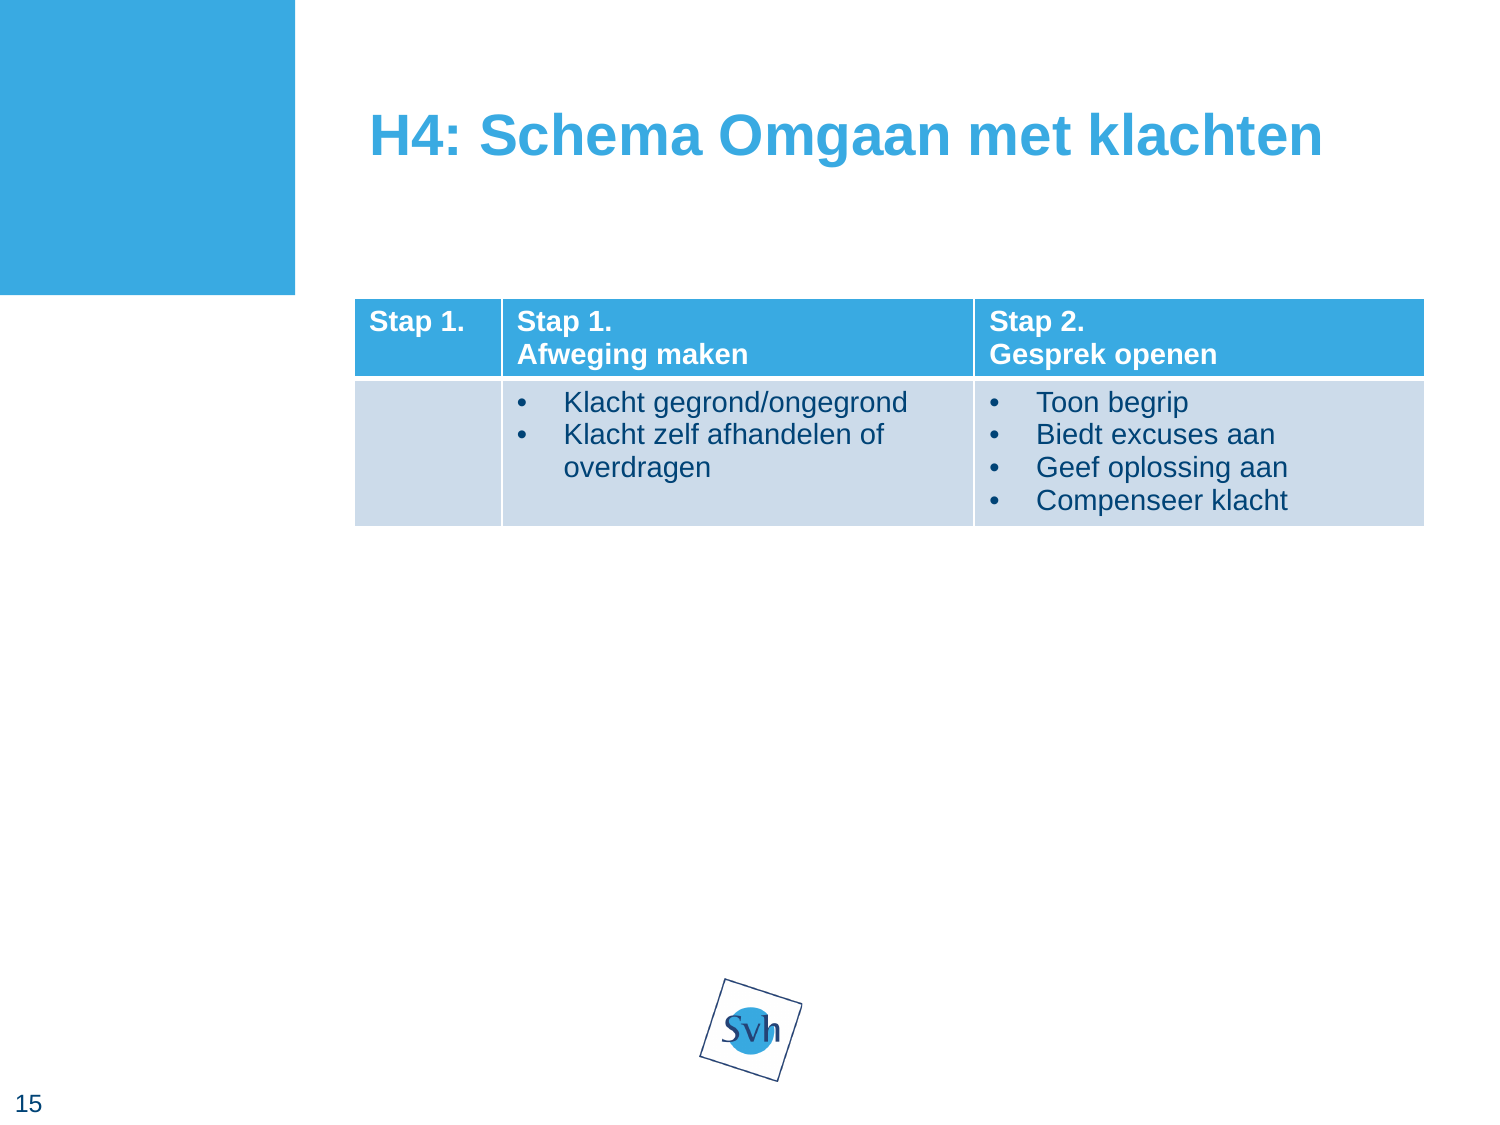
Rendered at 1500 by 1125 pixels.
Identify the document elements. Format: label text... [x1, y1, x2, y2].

picture [699, 978, 803, 1082]
table_header Stap 1. Afweging maken [503, 299, 973, 376]
table_cell Klacht gegrond/ongegrond Klacht zelf afhandelen of overdragen [503, 381, 973, 526]
table_header Stap 2. Gesprek openen [975, 299, 1424, 376]
title H4: Schema Omgaan met klachten [353, 88, 1426, 175]
table_header Stap 1. [355, 299, 501, 376]
table_cell [355, 381, 501, 526]
table_cell Toon begrip Biedt excuses aan Geef oplossing aan Compenseer klacht [975, 381, 1424, 526]
